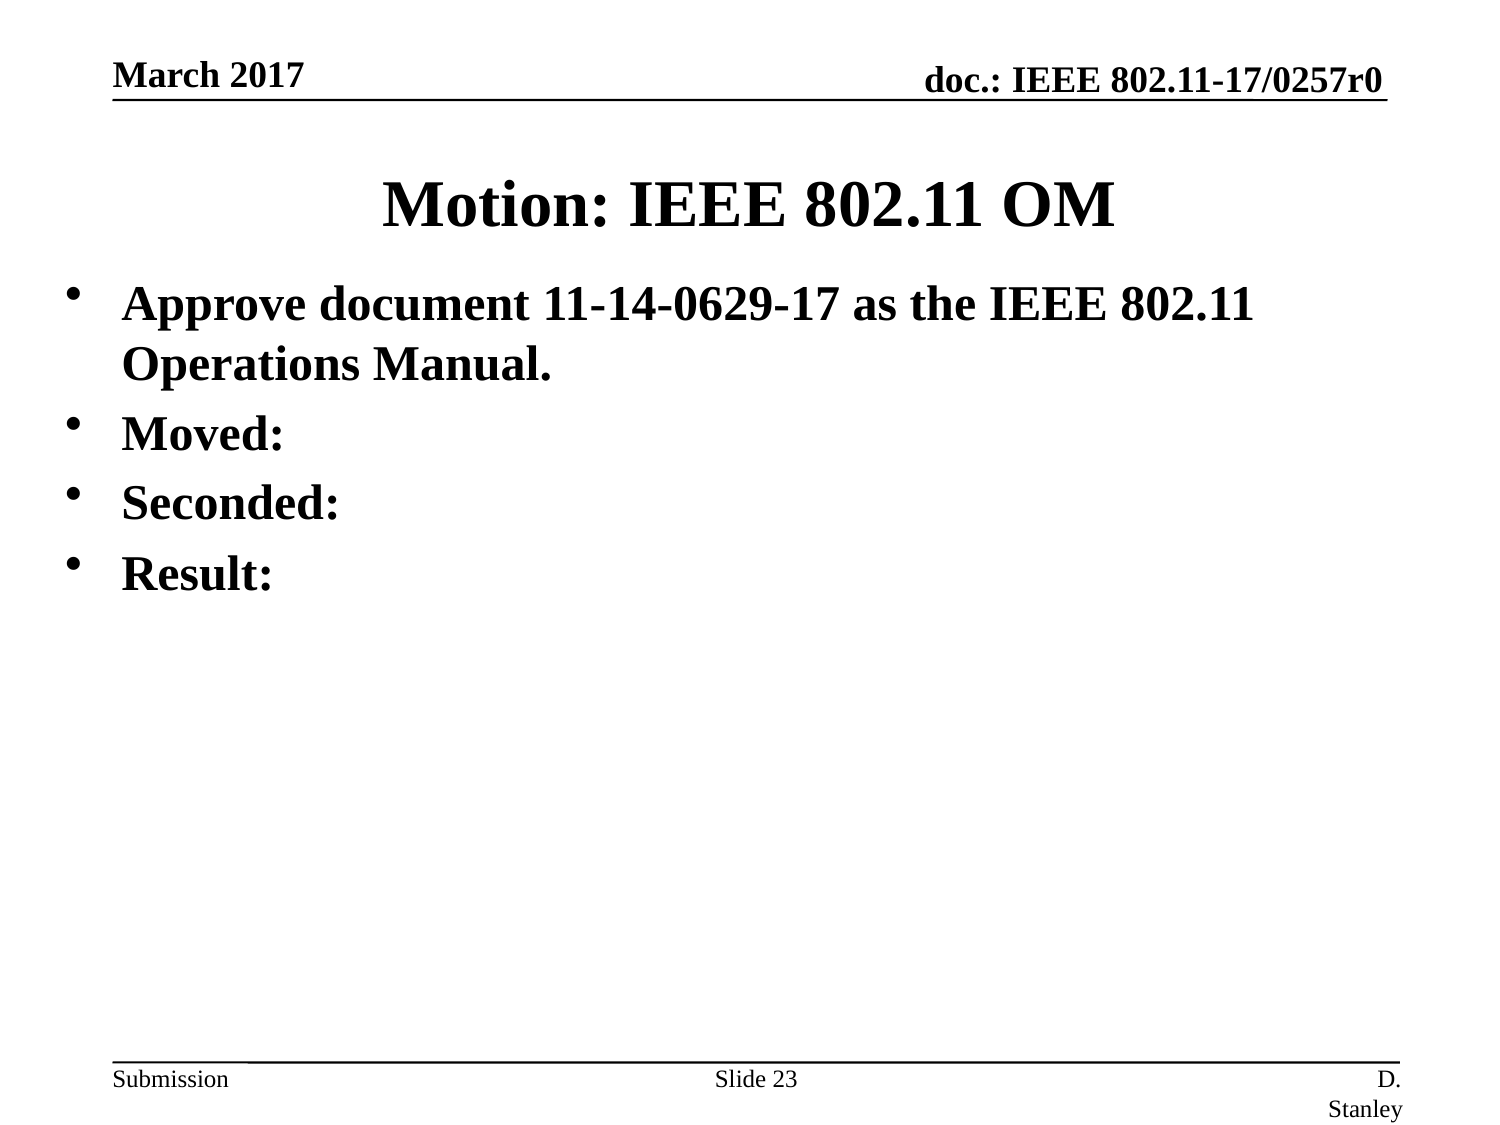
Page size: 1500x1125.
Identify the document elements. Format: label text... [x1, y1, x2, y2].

title Motion: IEEE 802.11 OM [112, 112, 1388, 262]
list Approve document 11-14-0629-17 as the IEEE 802.11 Operations Manual. Moved: Seconded: Result: [49, 262, 1426, 1038]
footer D. Stanley, HP Enterprise [1324, 1061, 1402, 1093]
slide_number Slide 23 [712, 1061, 800, 1093]
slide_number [112, 49, 401, 96]
